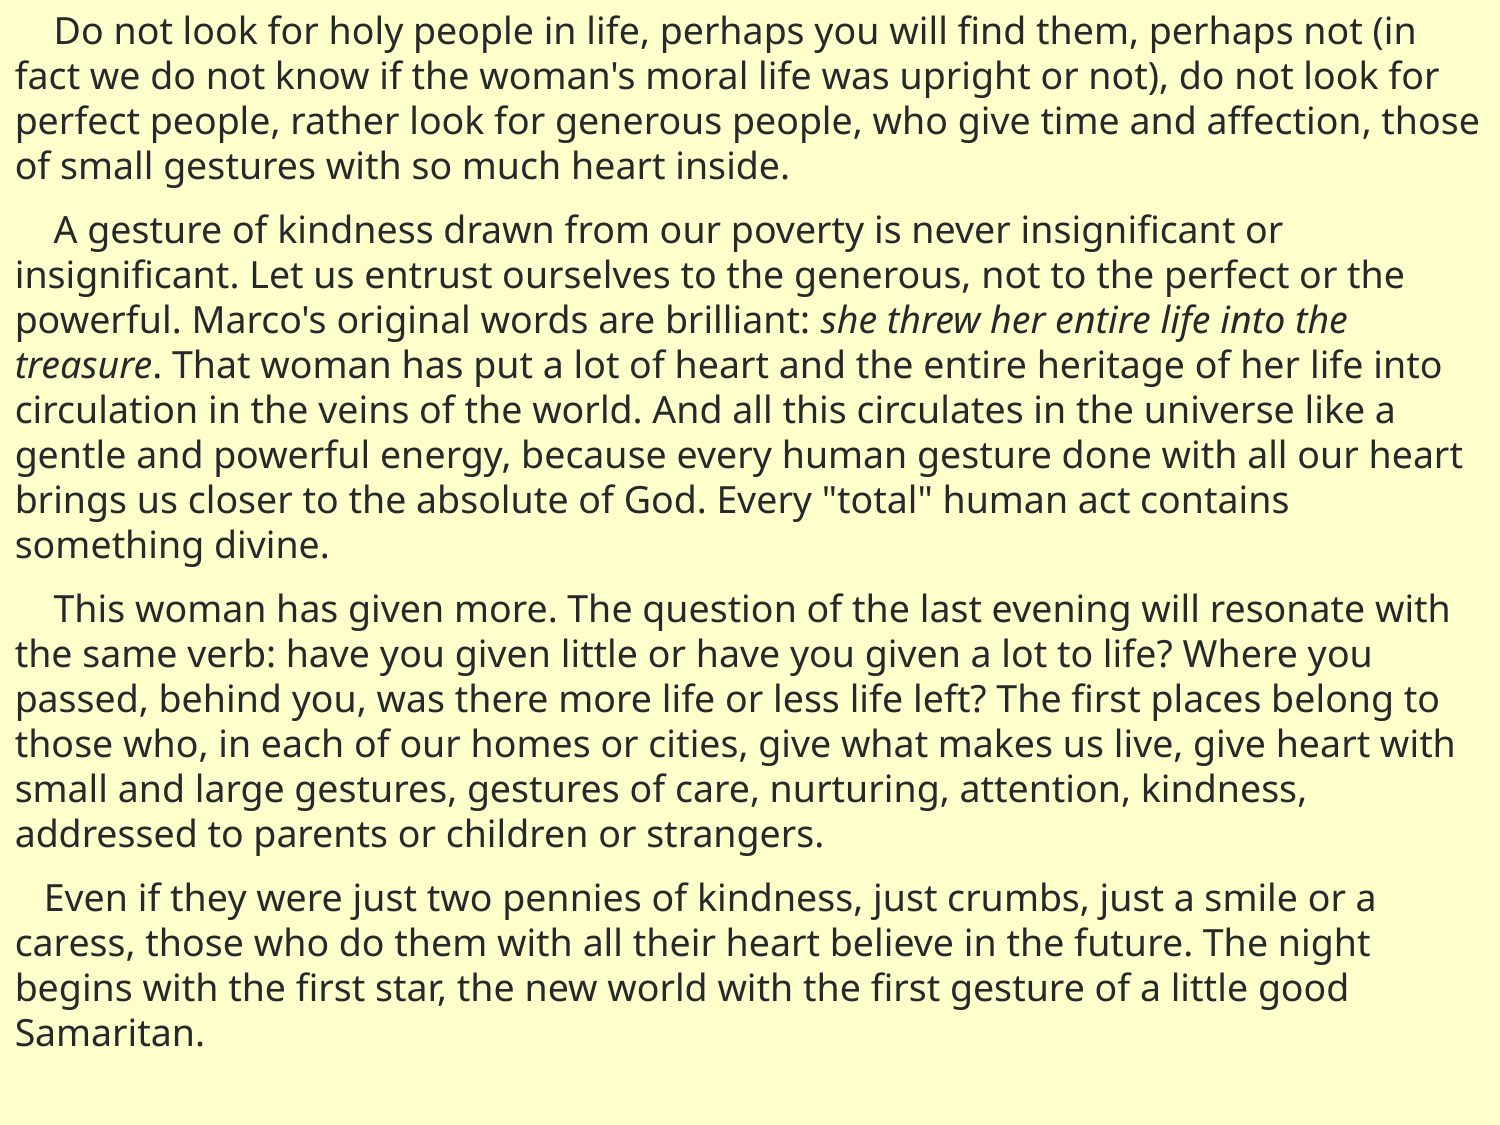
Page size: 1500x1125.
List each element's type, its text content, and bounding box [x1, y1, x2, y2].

text_box Do not look for holy people in life, perhaps you will find them, perhaps not (in fact we do not know if the woman's moral life was upright or not), do not look for perfect people, rather look for generous people, who give time and affection, those of small gestures with so much heart inside. A gesture of kindness drawn from our poverty is never insignificant or insignificant. Let us entrust ourselves to the generous, not to the perfect or the powerful. Marco's original words are brilliant: she threw her entire life into the treasure. That woman has put a lot of heart and the entire heritage of her life into circulation in the veins of the world. And all this circulates in the universe like a gentle and powerful energy, because every human gesture done with all our heart brings us closer to the absolute of God. Every "total" human act contains something divine. This woman has given more. The question of the last evening will resonate with the same verb: have you given little or have you given a lot to life? Where you passed, behind you, was there more life or less life left? The first places belong to those who, in each of our homes or cities, give what makes us live, give heart with small and large gestures, gestures of care, nurturing, attention, kindness, addressed to parents or children or strangers. Even if they were just two pennies of kindness, just crumbs, just a smile or a caress, those who do them with all their heart believe in the future. The night begins with the first star, the new world with the first gesture of a little good Samaritan. [0, 0, 1500, 1125]
